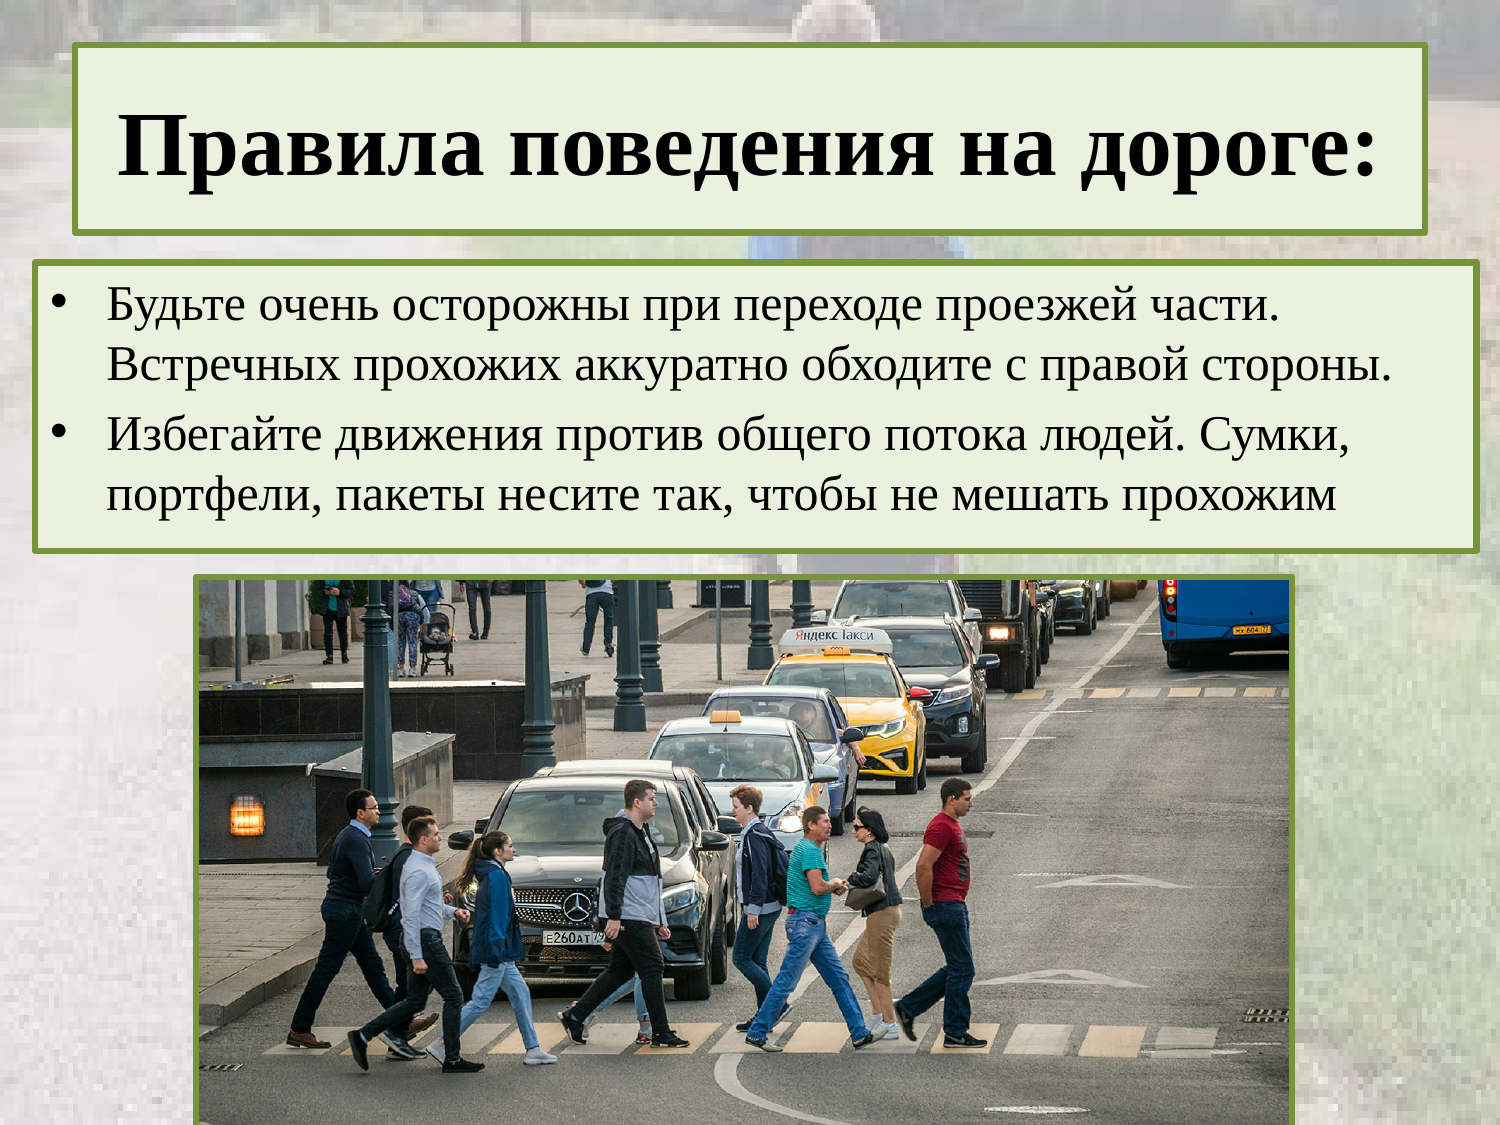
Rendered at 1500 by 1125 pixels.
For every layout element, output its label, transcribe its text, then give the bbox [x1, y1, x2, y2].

list Будьте очень осторожны при переходе проезжей части. Встречных прохожих аккуратно обходите с правой стороны. Избегайте движения против общего потока людей. Сумки, портфели, пакеты несите так, чтобы не мешать прохожим [35, 262, 1477, 551]
title Правила поведения на дороге: [75, 45, 1425, 233]
picture [198, 579, 1290, 1125]
